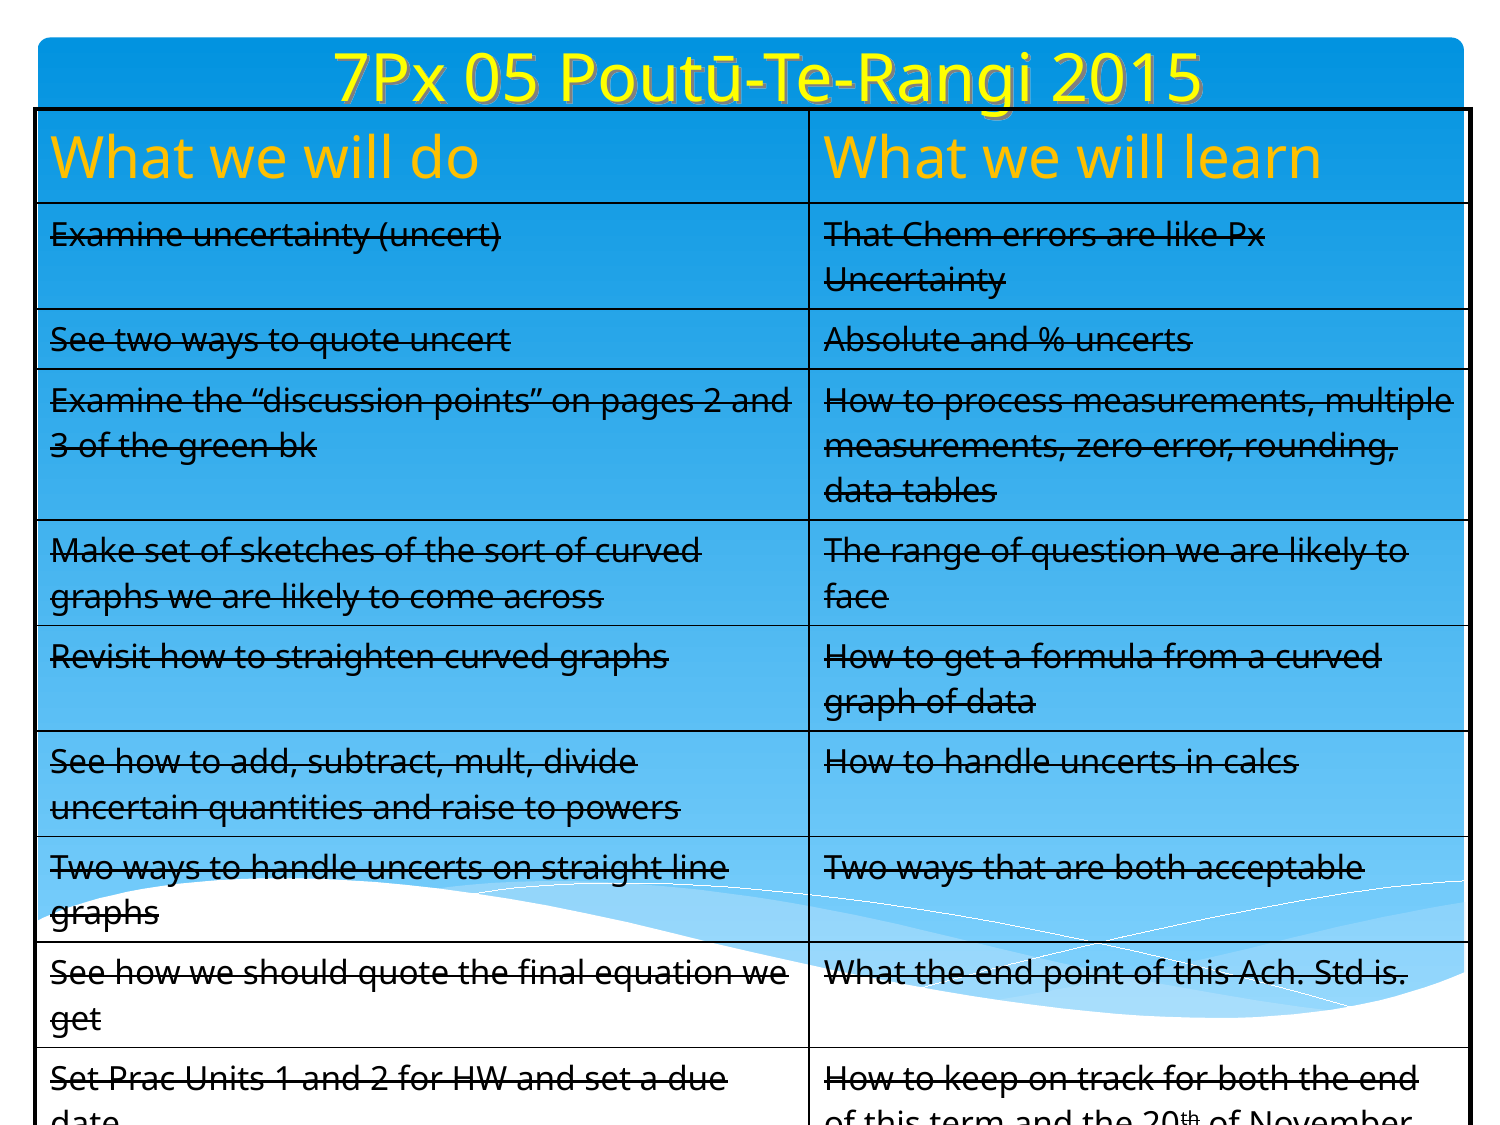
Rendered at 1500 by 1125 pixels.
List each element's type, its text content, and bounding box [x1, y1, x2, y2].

table_cell See how we should quote the final equation we get [37, 943, 808, 1047]
table_cell Two ways that are both acceptable [810, 837, 1468, 941]
table_cell Revisit how to straighten curved graphs [37, 626, 808, 730]
table_cell How to keep on track for both the end of this term and the 20th of November [810, 1048, 1468, 1125]
table_cell What the end point of this Ach. Std is. [810, 943, 1468, 1047]
table_cell Examine the “discussion points” on pages 2 and 3 of the green bk [37, 370, 808, 519]
table_header What we will do [37, 111, 808, 202]
table_cell Absolute and % uncerts [810, 310, 1468, 368]
table_cell The range of question we are likely to face [810, 521, 1468, 625]
table_cell Set Prac Units 1 and 2 for HW and set a due date. [37, 1048, 808, 1125]
table_cell Two ways to handle uncerts on straight line graphs [37, 837, 808, 941]
table_cell See how to add, subtract, mult, divide uncertain quantities and raise to powers [37, 732, 808, 836]
table_cell How to get a formula from a curved graph of data [810, 626, 1468, 730]
table_cell That Chem errors are like Px Uncertainty [810, 204, 1468, 308]
table_cell Examine uncertainty (uncert) [37, 204, 808, 308]
table_cell How to handle uncerts in calcs [810, 732, 1468, 836]
table_cell How to process measurements, multiple measurements, zero error, rounding, data tables [810, 370, 1468, 519]
table_cell See two ways to quote uncert [37, 310, 808, 368]
table_header What we will learn [810, 111, 1468, 202]
table_cell Make set of sketches of the sort of curved graphs we are likely to come across [37, 521, 808, 625]
text_box 7Px 05 Poutū-Te-Rangi 2015 [162, 24, 1375, 107]
